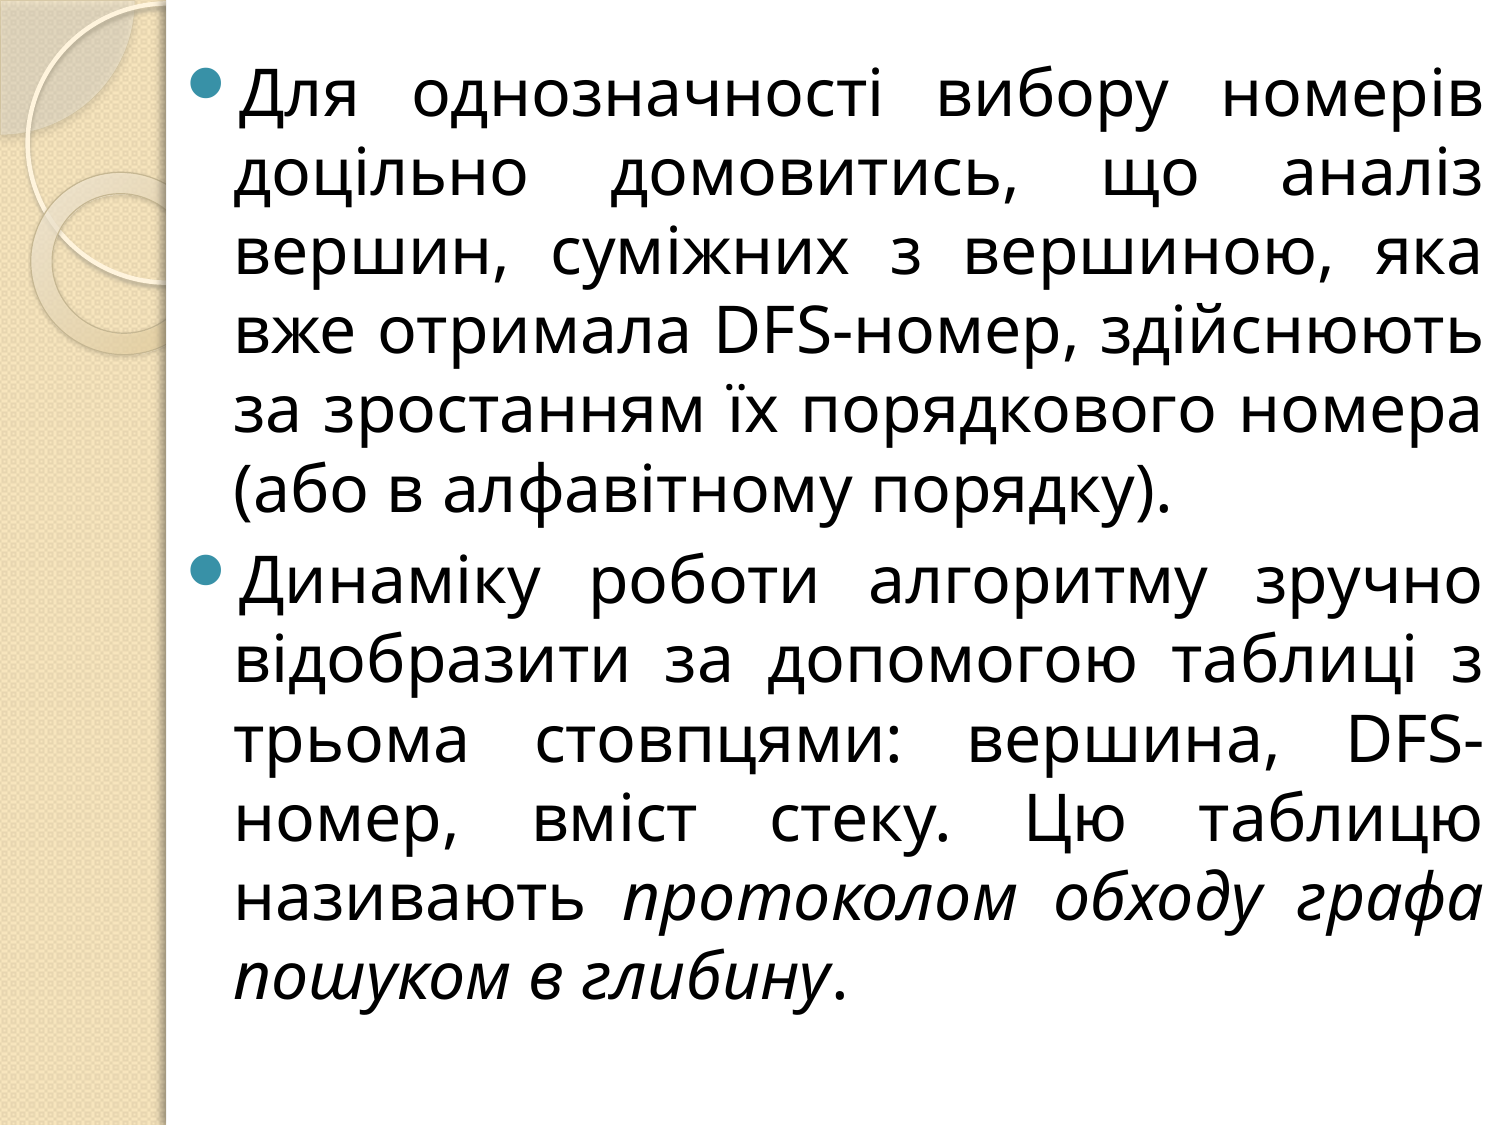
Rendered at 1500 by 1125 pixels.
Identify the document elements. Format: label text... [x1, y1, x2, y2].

list Для однозначності вибору номерів доцільно домовитись, що аналіз вершин, суміжних з вершиною, яка вже отримала DFS-номер, здійснюють за зростанням їх порядкового номера (або в алфавітному порядку). Динаміку роботи алгоритму зручно відобразити за допомогою таблиці з трьома стовпцями: вершина, DFS-номер, вміст стеку. Цю таблицю називають протоколом обходу графа пошуком в глибину. [159, 42, 1500, 1047]
